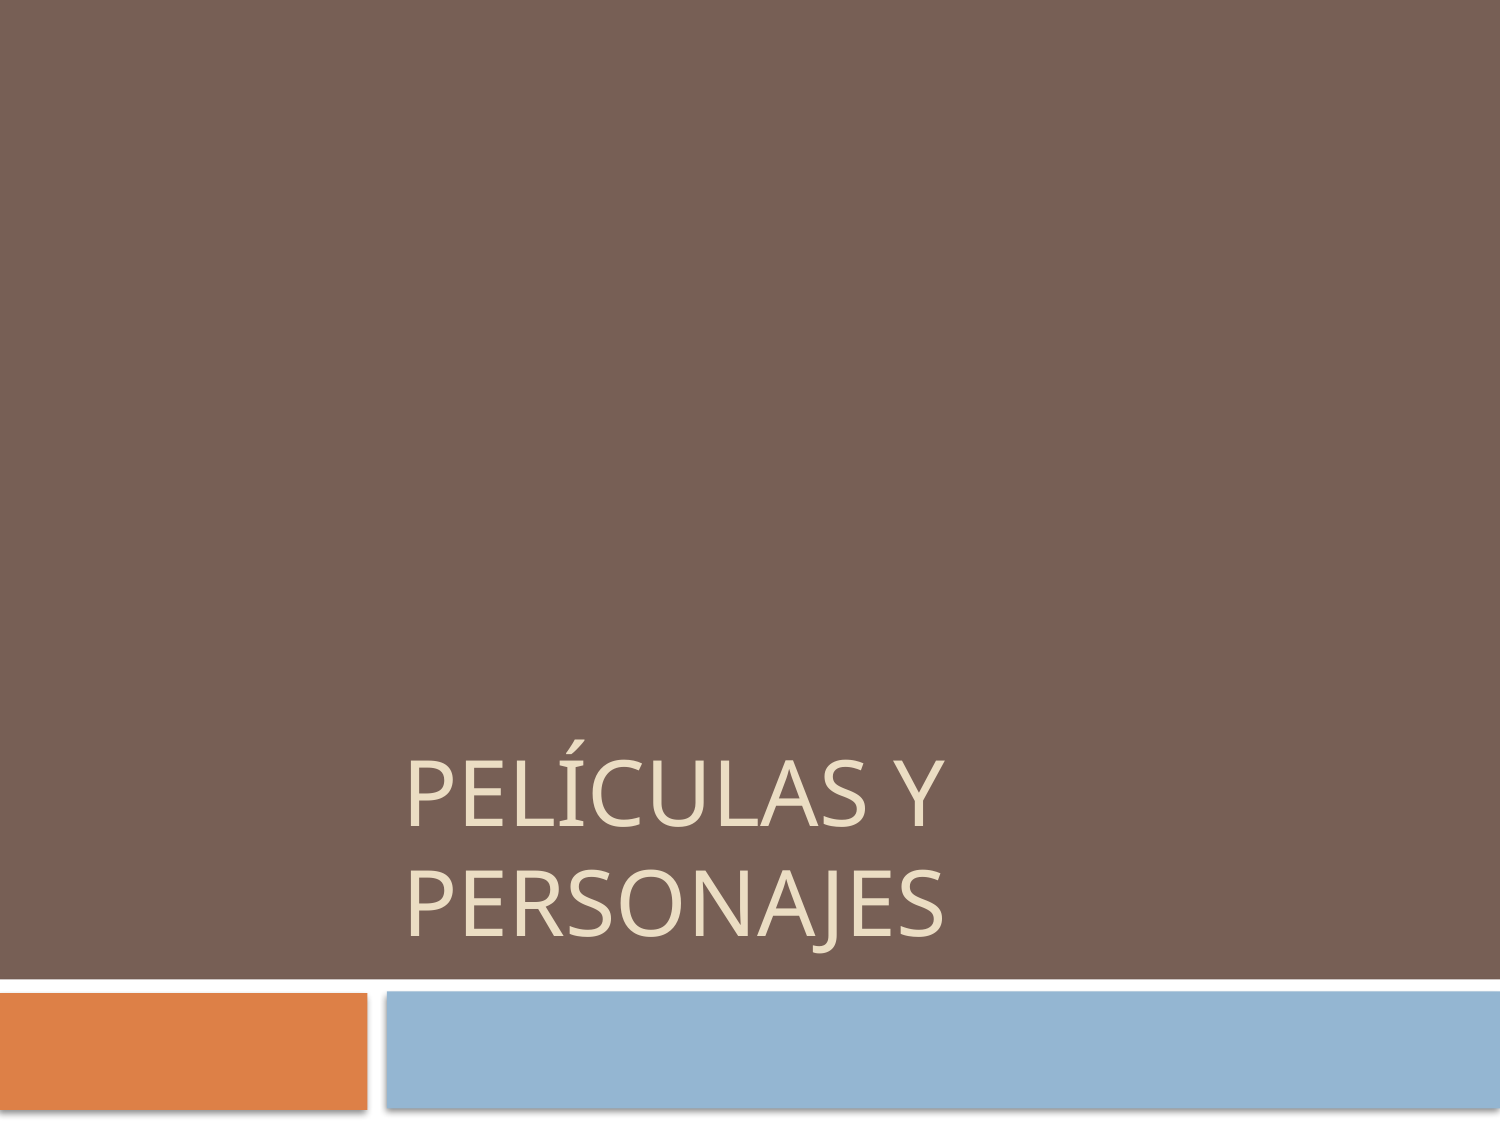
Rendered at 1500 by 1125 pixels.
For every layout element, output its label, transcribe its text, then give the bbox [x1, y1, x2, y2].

title Películas y personajes [387, 662, 1450, 963]
